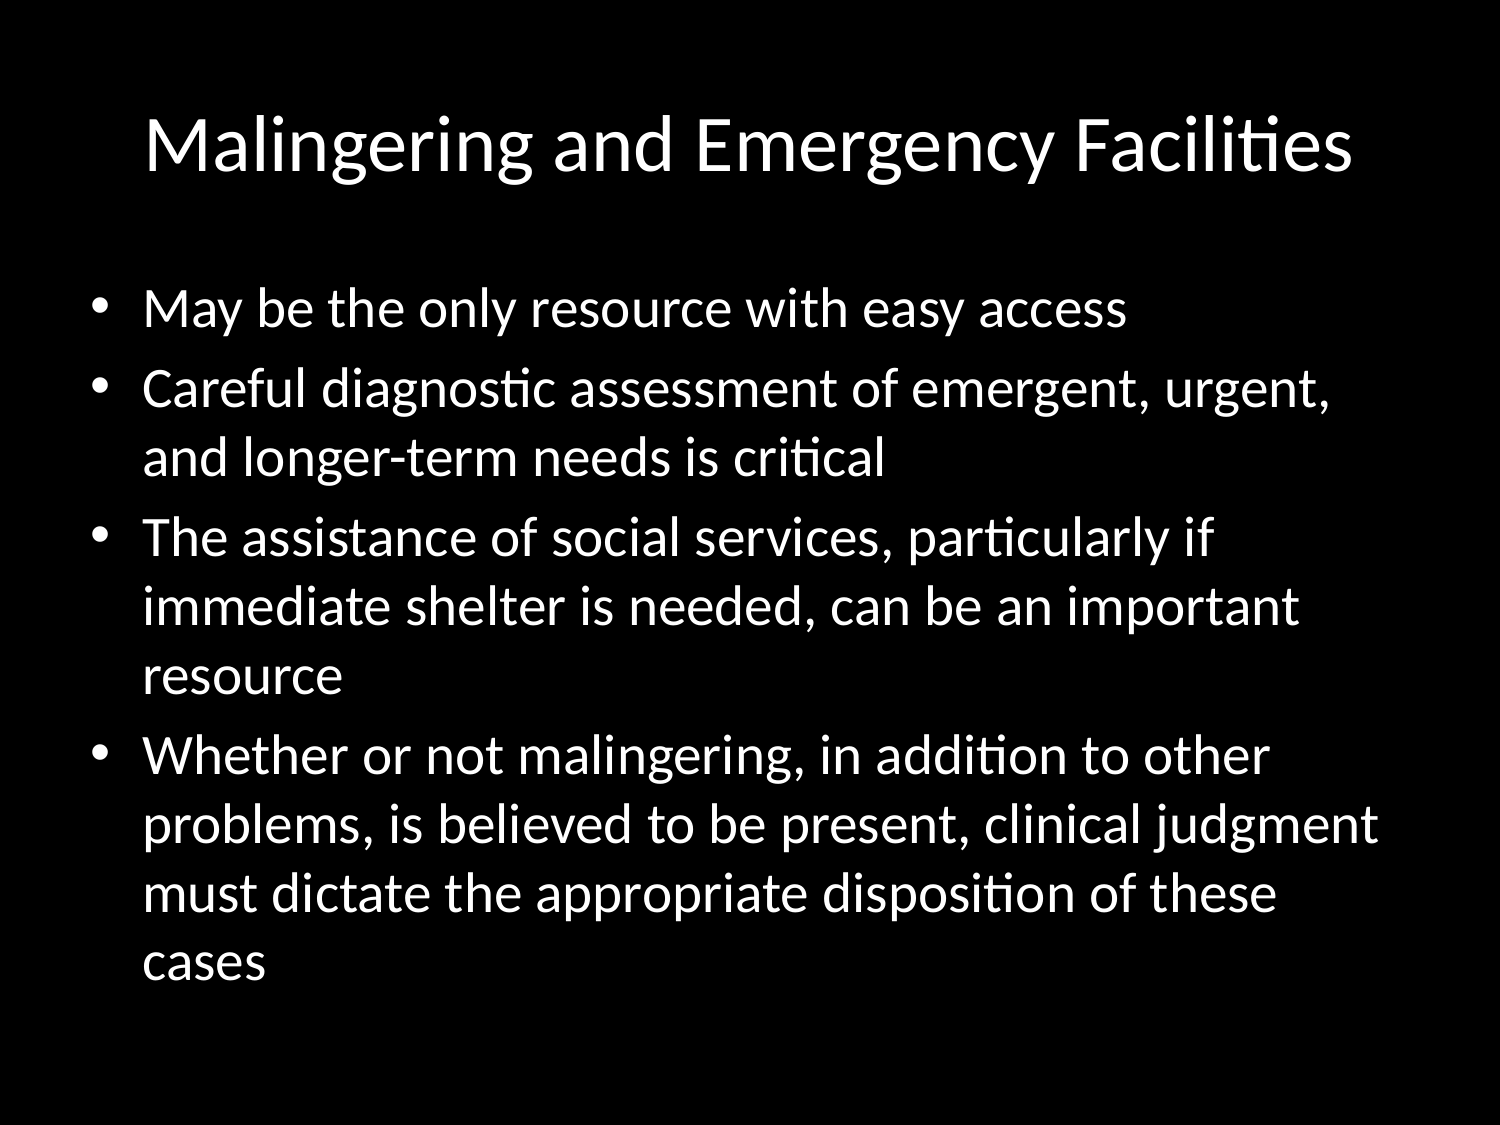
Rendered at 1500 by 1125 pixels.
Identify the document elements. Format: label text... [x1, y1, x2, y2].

title Malingering and Emergency Facilities [75, 45, 1425, 233]
list May be the only resource with easy access Careful diagnostic assessment of emergent, urgent, and longer-term needs is critical The assistance of social services, particularly if immediate shelter is needed, can be an important resource Whether or not malingering, in addition to other problems, is believed to be present, clinical judgment must dictate the appropriate disposition of these cases [75, 262, 1425, 1005]
